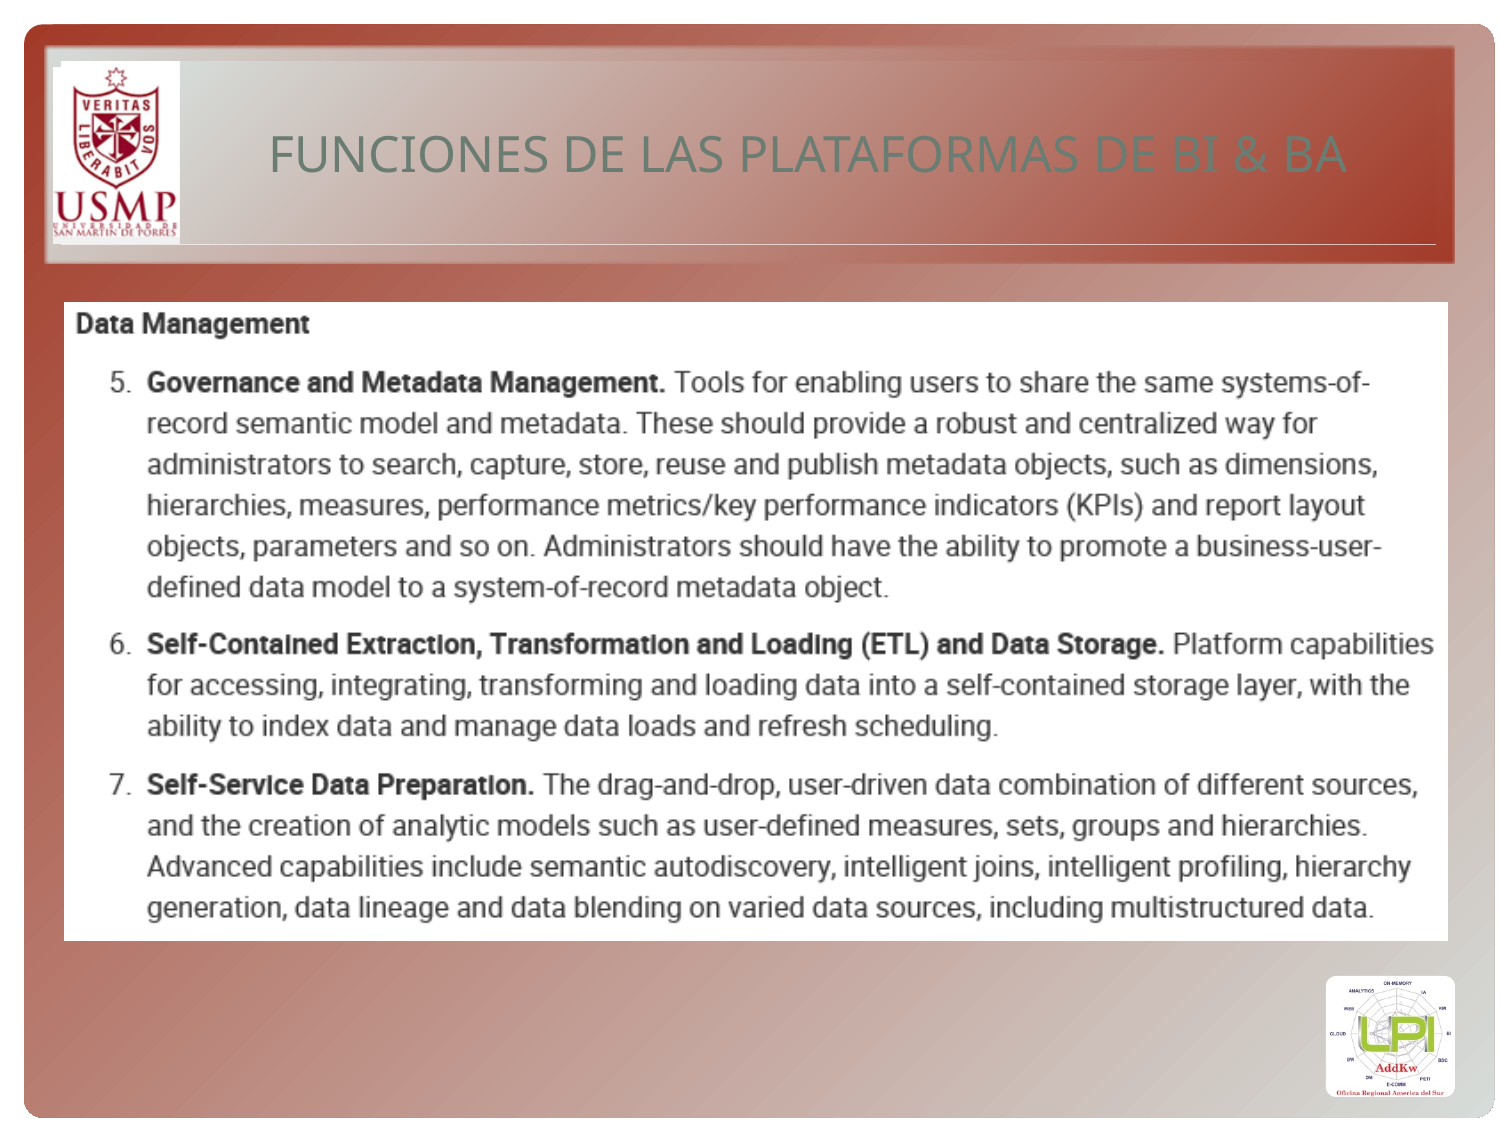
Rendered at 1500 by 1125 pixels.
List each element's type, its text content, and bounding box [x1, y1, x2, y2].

picture [64, 302, 1448, 941]
picture [1325, 975, 1455, 1097]
title Funciones de las plataformas de BI & BA [179, 61, 1436, 244]
picture [53, 67, 179, 244]
